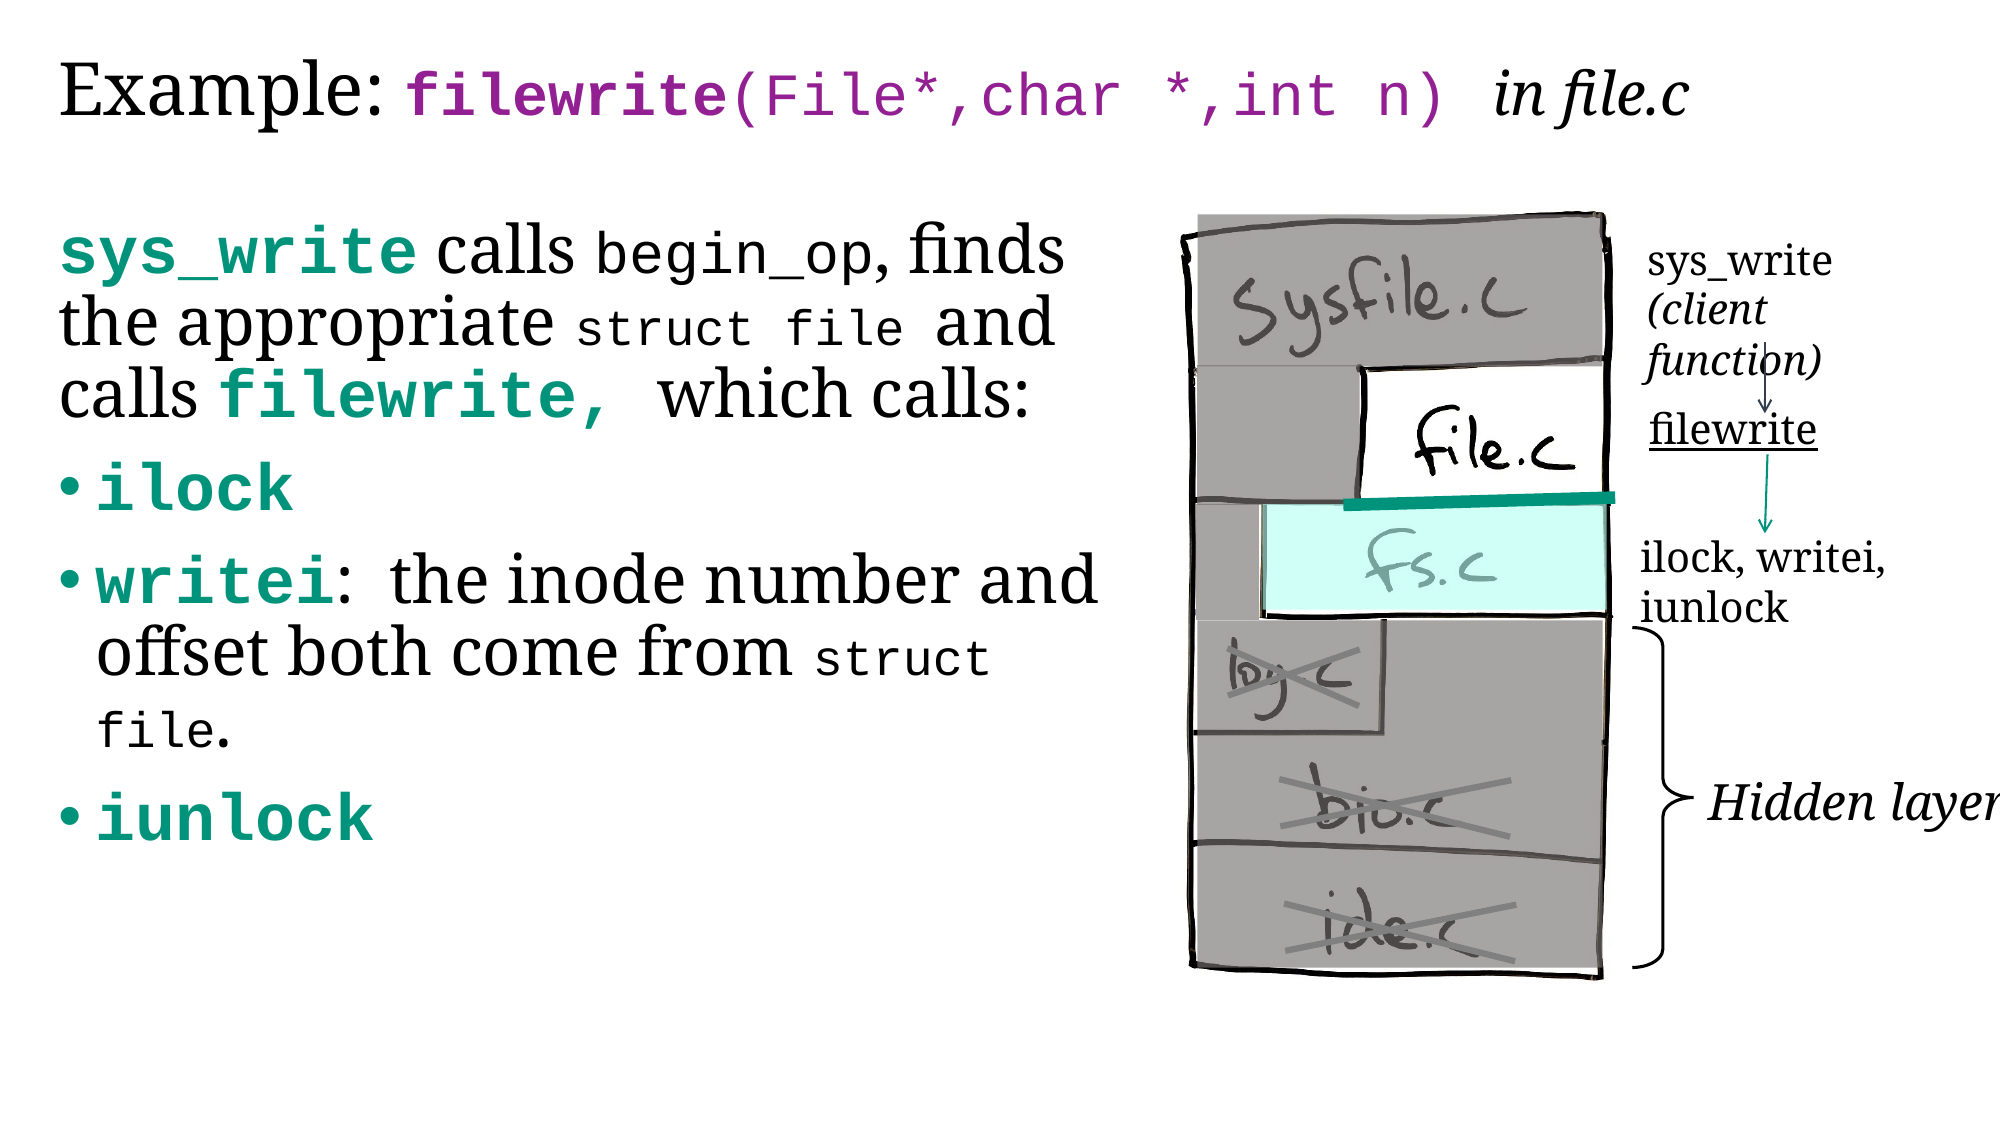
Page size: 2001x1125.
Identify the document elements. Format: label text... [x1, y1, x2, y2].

text_box [1632, 627, 1693, 969]
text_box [1343, 497, 1616, 505]
list sys_write calls begin_op, finds the appropriate struct file and calls filewrite, which calls: ilock writei: the inode number and offset both come from struct file. iunlock [43, 208, 1117, 1101]
title Example: filewrite(File*,char *,int n) in file.c [43, 25, 1953, 158]
text_box filewrite [1633, 395, 1933, 461]
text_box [1284, 903, 1517, 962]
text_box sys_write (client function) [1632, 226, 1931, 391]
text_box ilock, writei, iunlock [1625, 523, 2000, 639]
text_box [1279, 778, 1512, 837]
text_box Hidden layers [1693, 763, 2000, 839]
picture [1176, 208, 1623, 985]
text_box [1764, 454, 1768, 534]
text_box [1227, 648, 1360, 706]
